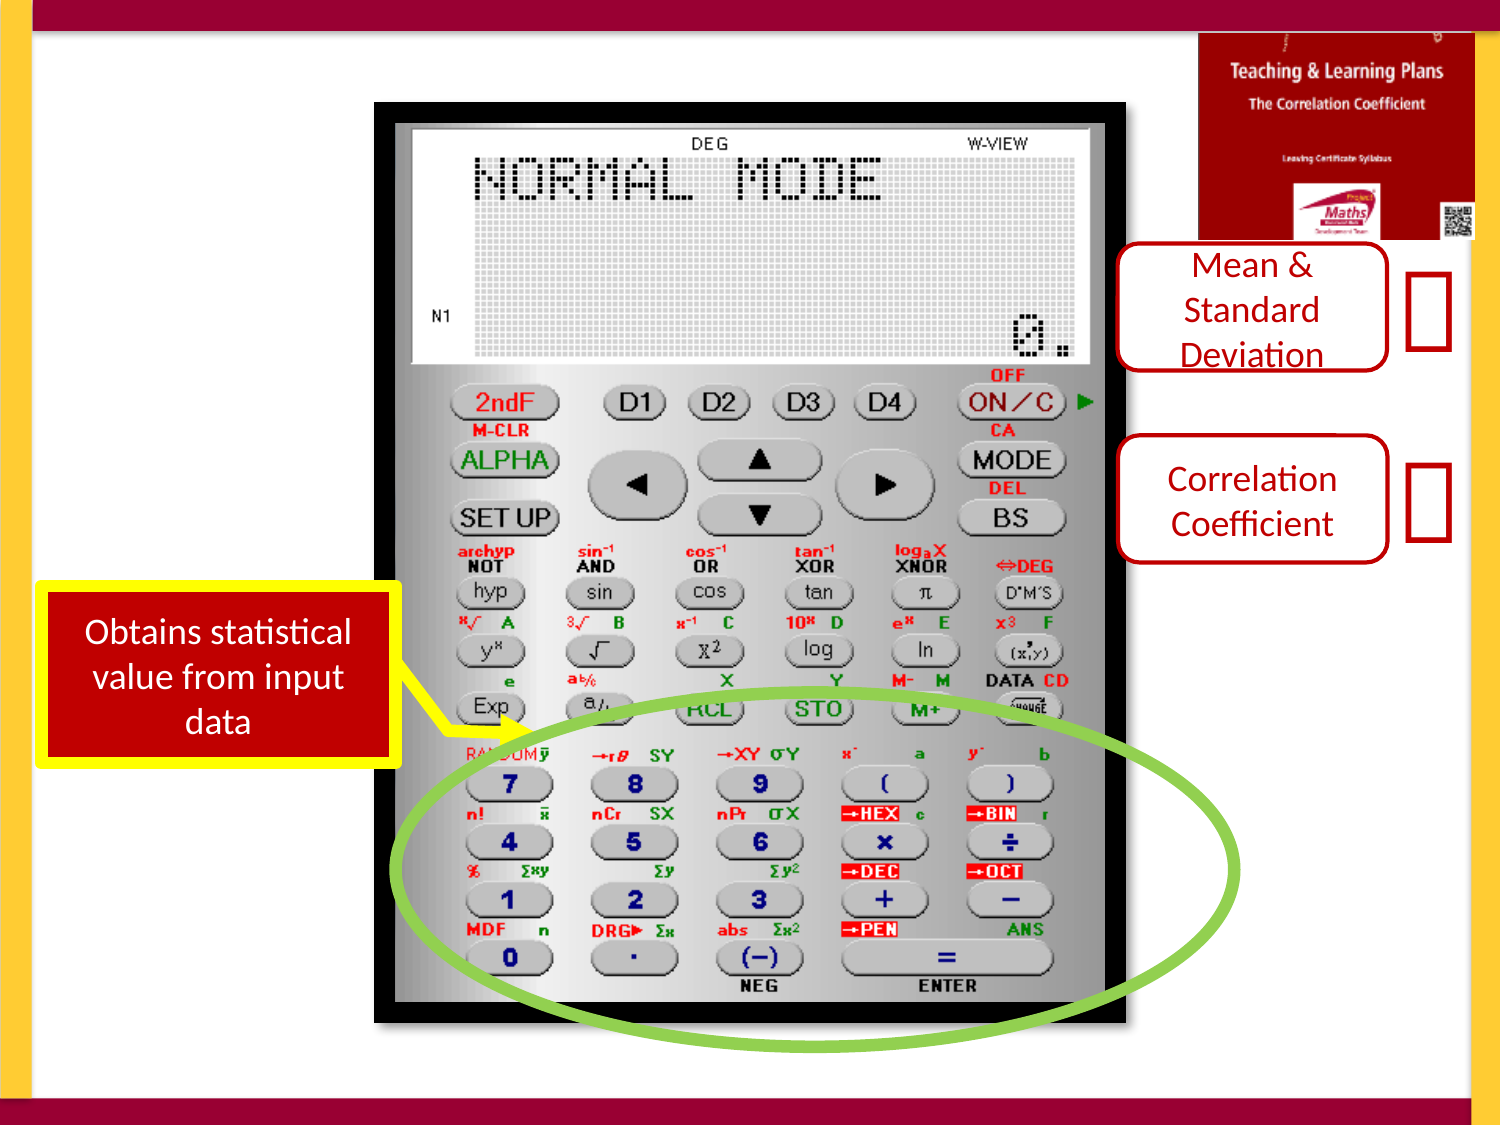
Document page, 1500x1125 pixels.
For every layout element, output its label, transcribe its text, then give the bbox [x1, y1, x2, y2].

picture [395, 890, 527, 1002]
text_box Obtains statistical value from input data [39, 584, 538, 765]
picture [1198, 33, 1475, 241]
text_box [1117, 435, 1500, 563]
picture [395, 123, 1105, 738]
text_box [393, 690, 1237, 1049]
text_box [1117, 243, 1500, 371]
picture [395, 670, 525, 849]
